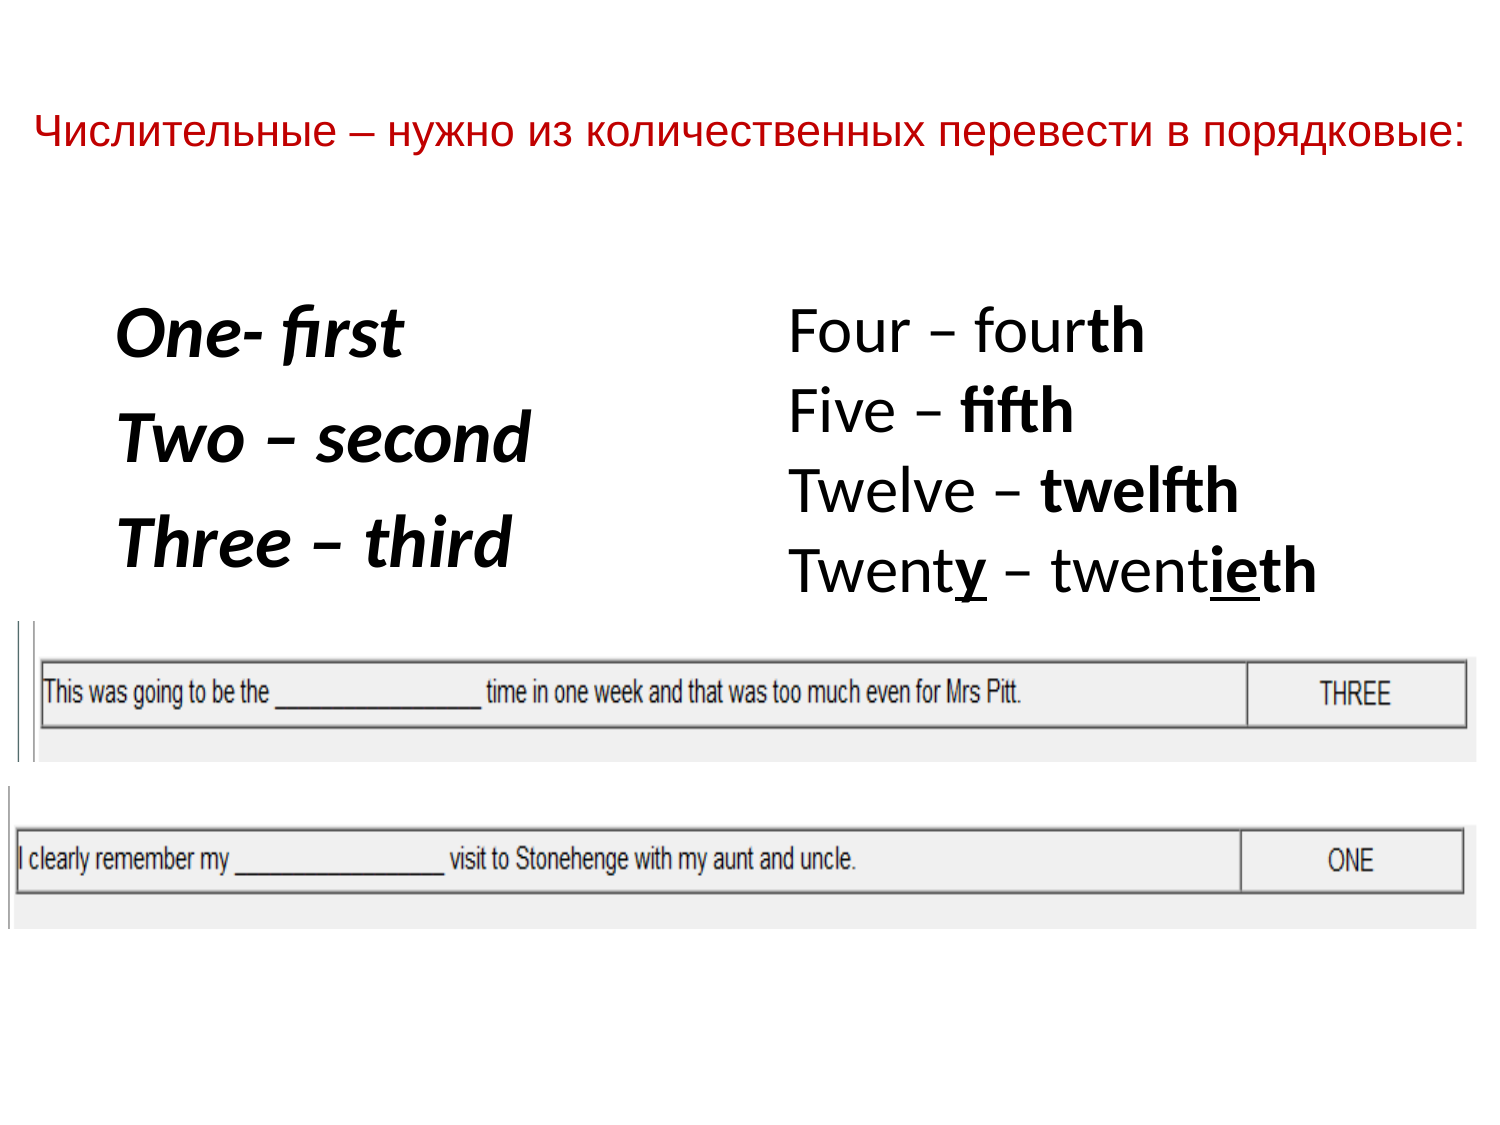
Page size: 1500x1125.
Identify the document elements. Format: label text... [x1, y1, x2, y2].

list One- first Two – second Three – third [100, 275, 632, 619]
picture [17, 620, 1477, 763]
text_box Four – fourth Five – fifth Twelve – twelfth Twenty – twentieth [773, 278, 1423, 614]
title Числительные – нужно из количественных перевести в порядковые: [0, 19, 1500, 233]
picture [0, 786, 1477, 929]
